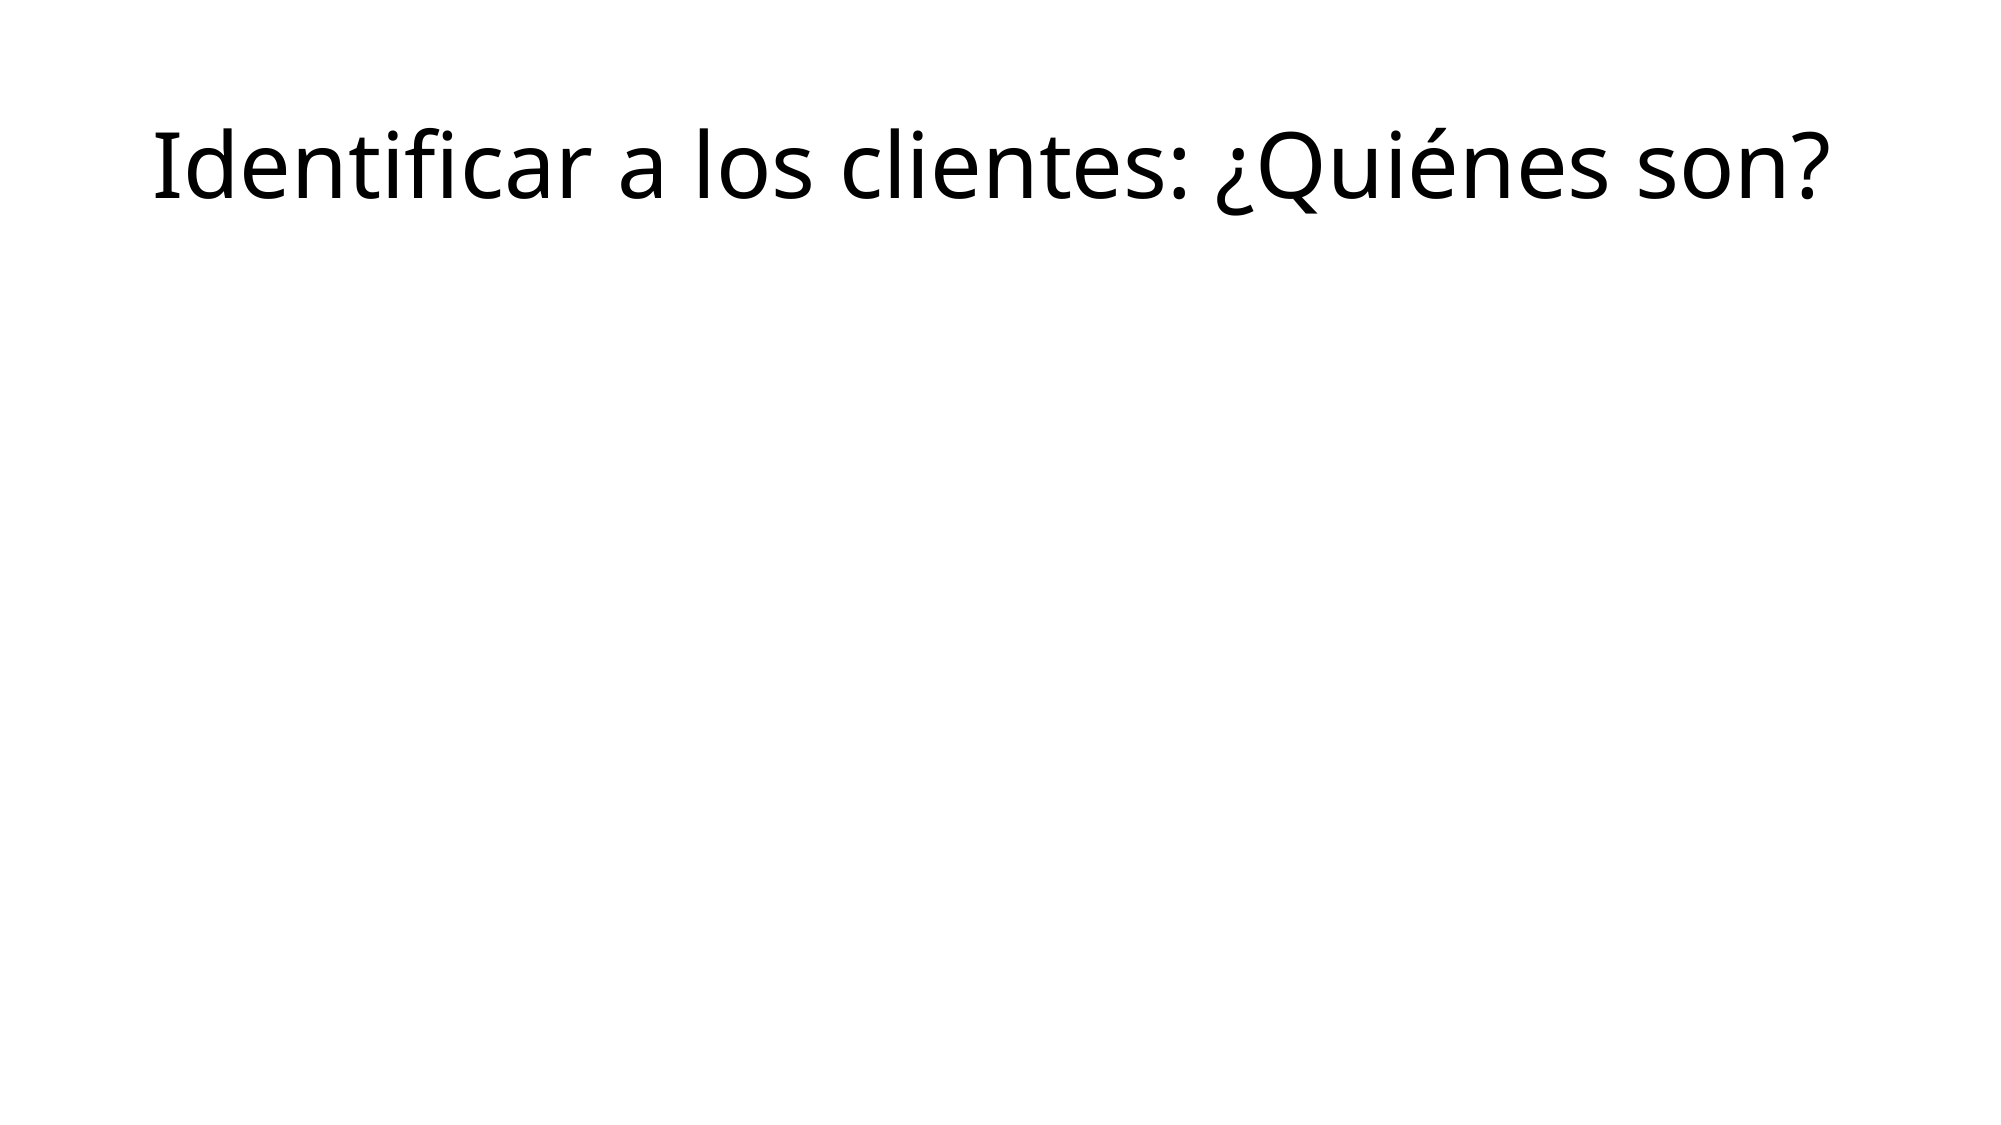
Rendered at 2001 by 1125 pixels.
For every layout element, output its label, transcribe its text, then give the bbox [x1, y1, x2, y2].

title Identificar a los clientes: ¿Quiénes son? [137, 59, 1863, 278]
